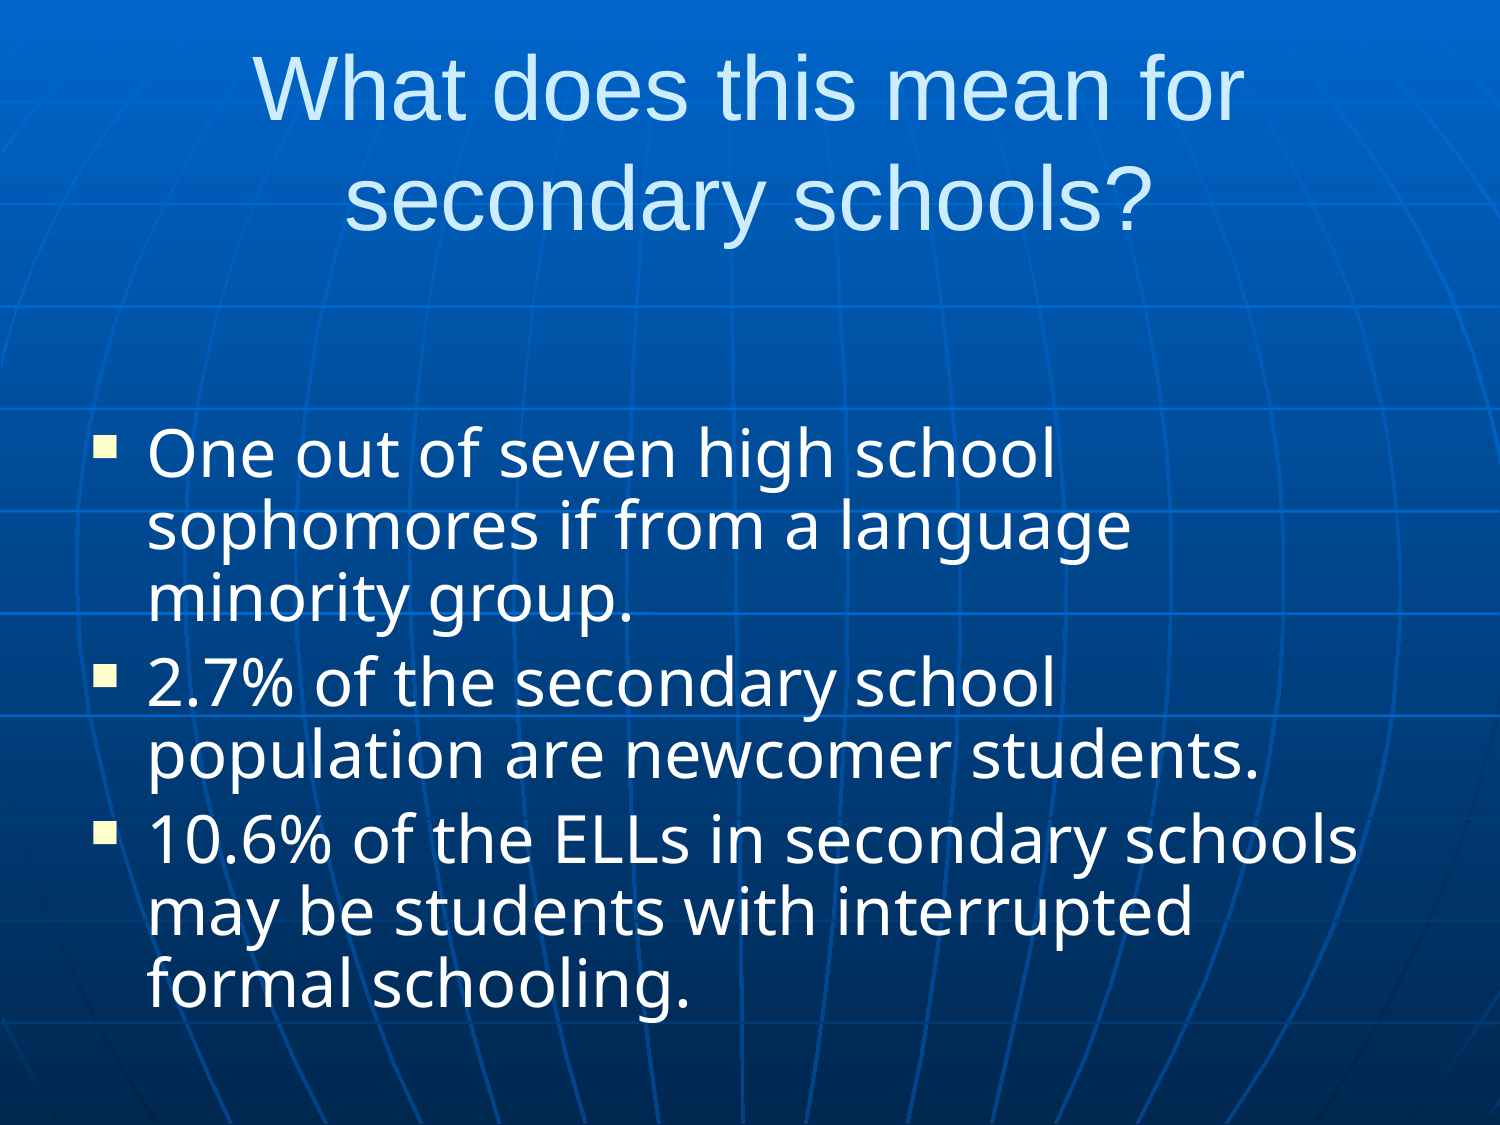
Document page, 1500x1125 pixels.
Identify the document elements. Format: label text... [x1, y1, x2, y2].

title What does this mean for secondary schools? [75, 45, 1425, 233]
list One out of seven high school sophomores if from a language minority group. 2.7% of the secondary school population are newcomer students. 10.6% of the ELLs in secondary schools may be students with interrupted formal schooling. [75, 412, 1425, 1006]
